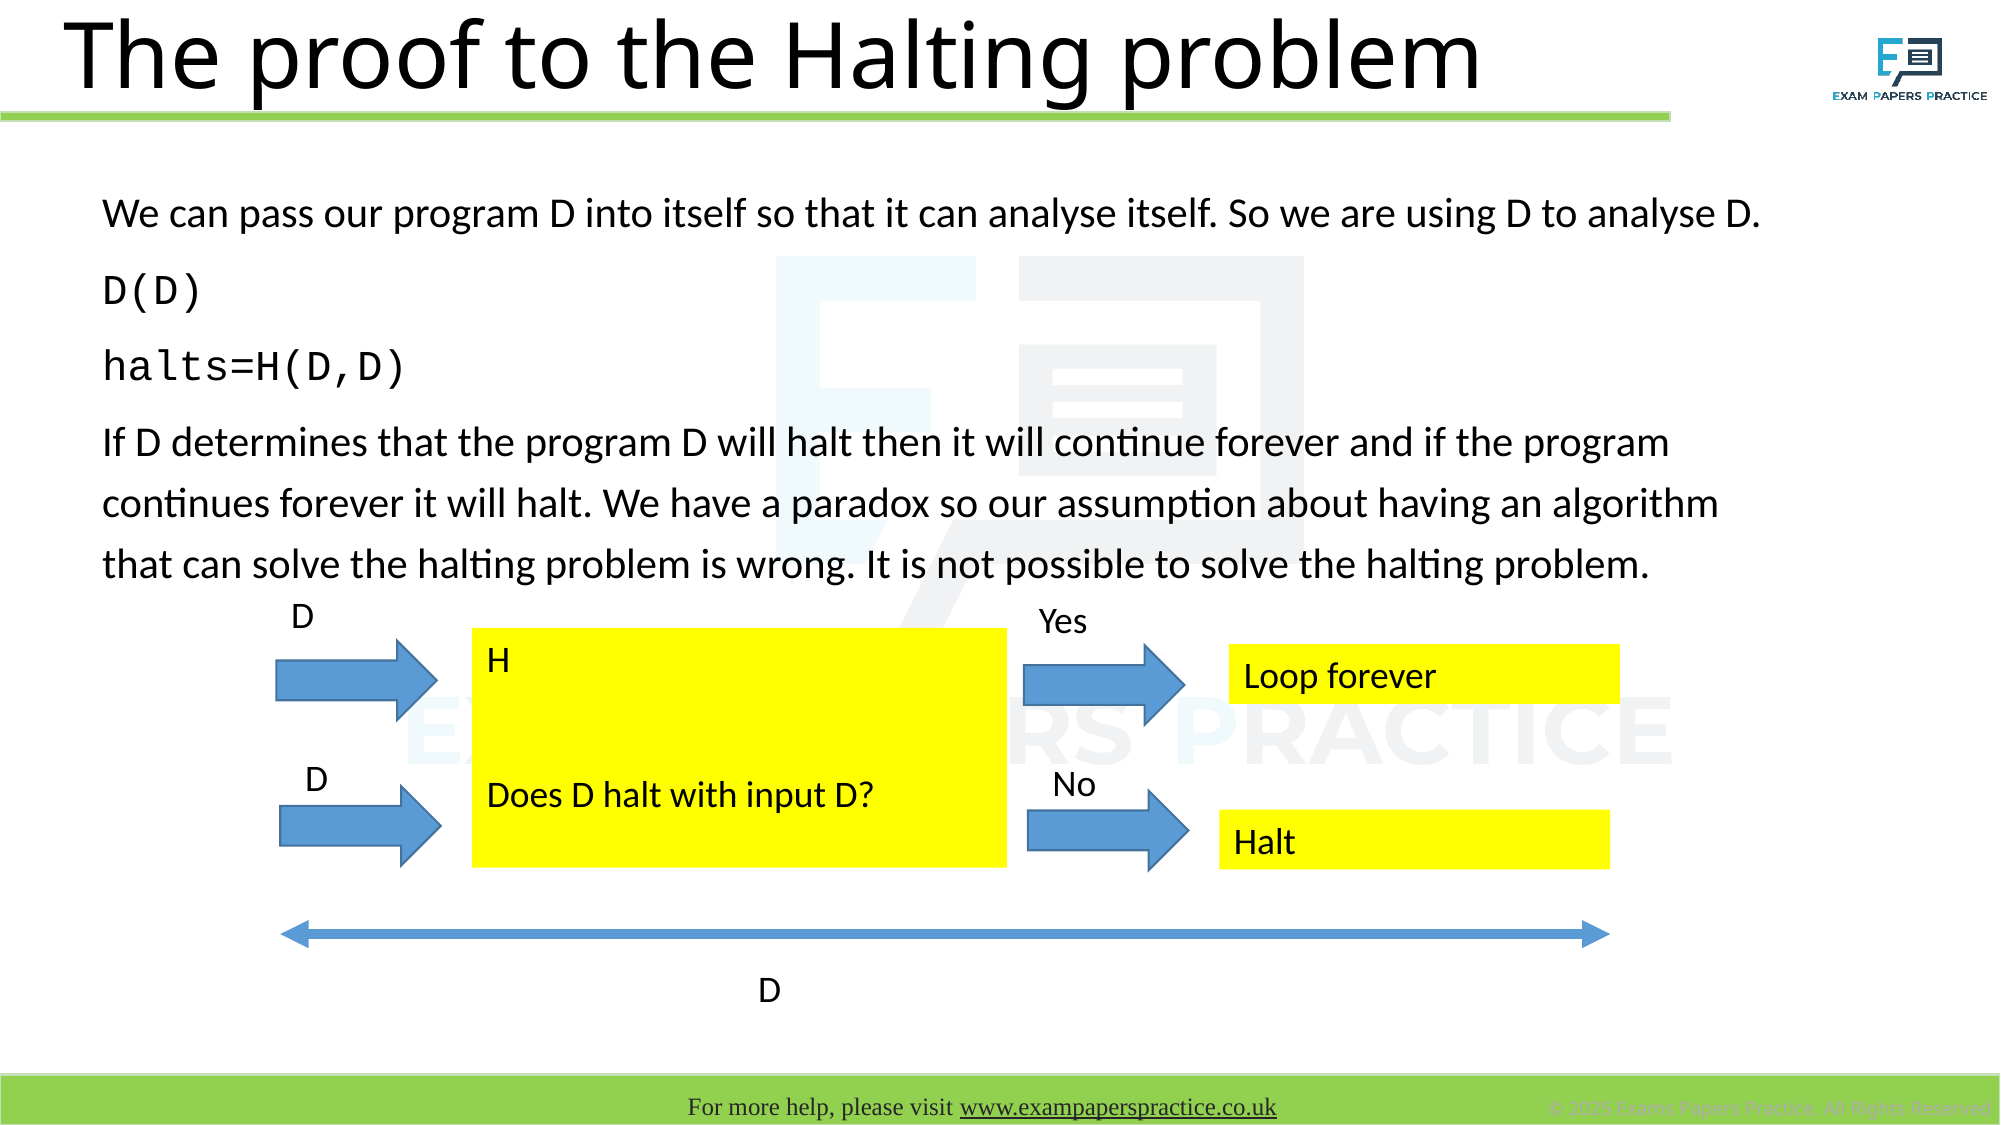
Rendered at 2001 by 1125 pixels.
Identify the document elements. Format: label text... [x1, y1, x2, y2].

text_box No [1037, 751, 1203, 811]
text_box Yes [1023, 588, 1189, 649]
text_box [1026, 809, 1190, 873]
list We can pass our program D into itself so that it can analyse itself. So we are using D to analyse D. D(D) halts=H(D,D) If D determines that the program D will halt then it will continue forever and if the program continues forever it will halt. We have a paradox so our assumption about having an algorithm that can solve the halting problem is wrong. It is not possible to solve the halting problem. [87, 167, 1813, 602]
text_box [279, 804, 443, 869]
title The proof to the Halting problem [48, 0, 1774, 168]
text_box Halt [1219, 809, 1611, 870]
text_box D [276, 584, 441, 644]
text_box D [743, 957, 908, 1017]
text_box [1022, 649, 1186, 728]
text_box [275, 644, 439, 723]
text_box Loop forever [1228, 644, 1620, 704]
text_box D [290, 746, 455, 807]
text_box H Does D halt with input D? [472, 627, 1007, 868]
